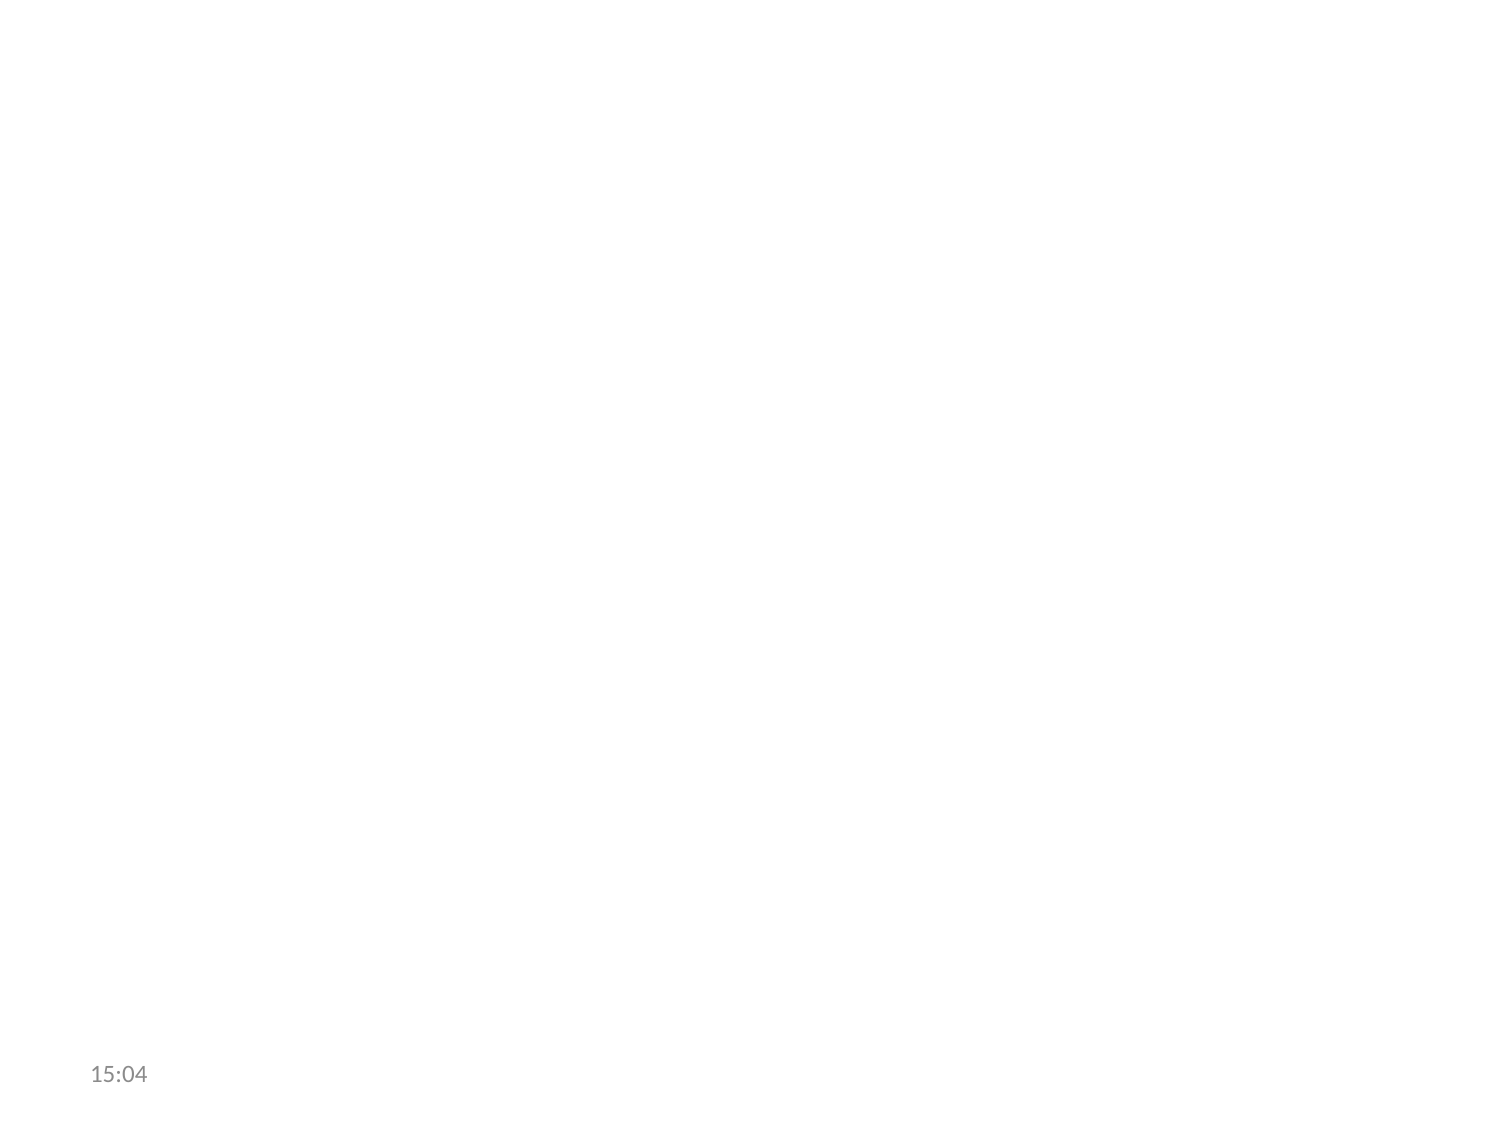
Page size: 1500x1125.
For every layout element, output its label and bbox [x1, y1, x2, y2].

slide_number [75, 1042, 425, 1103]
